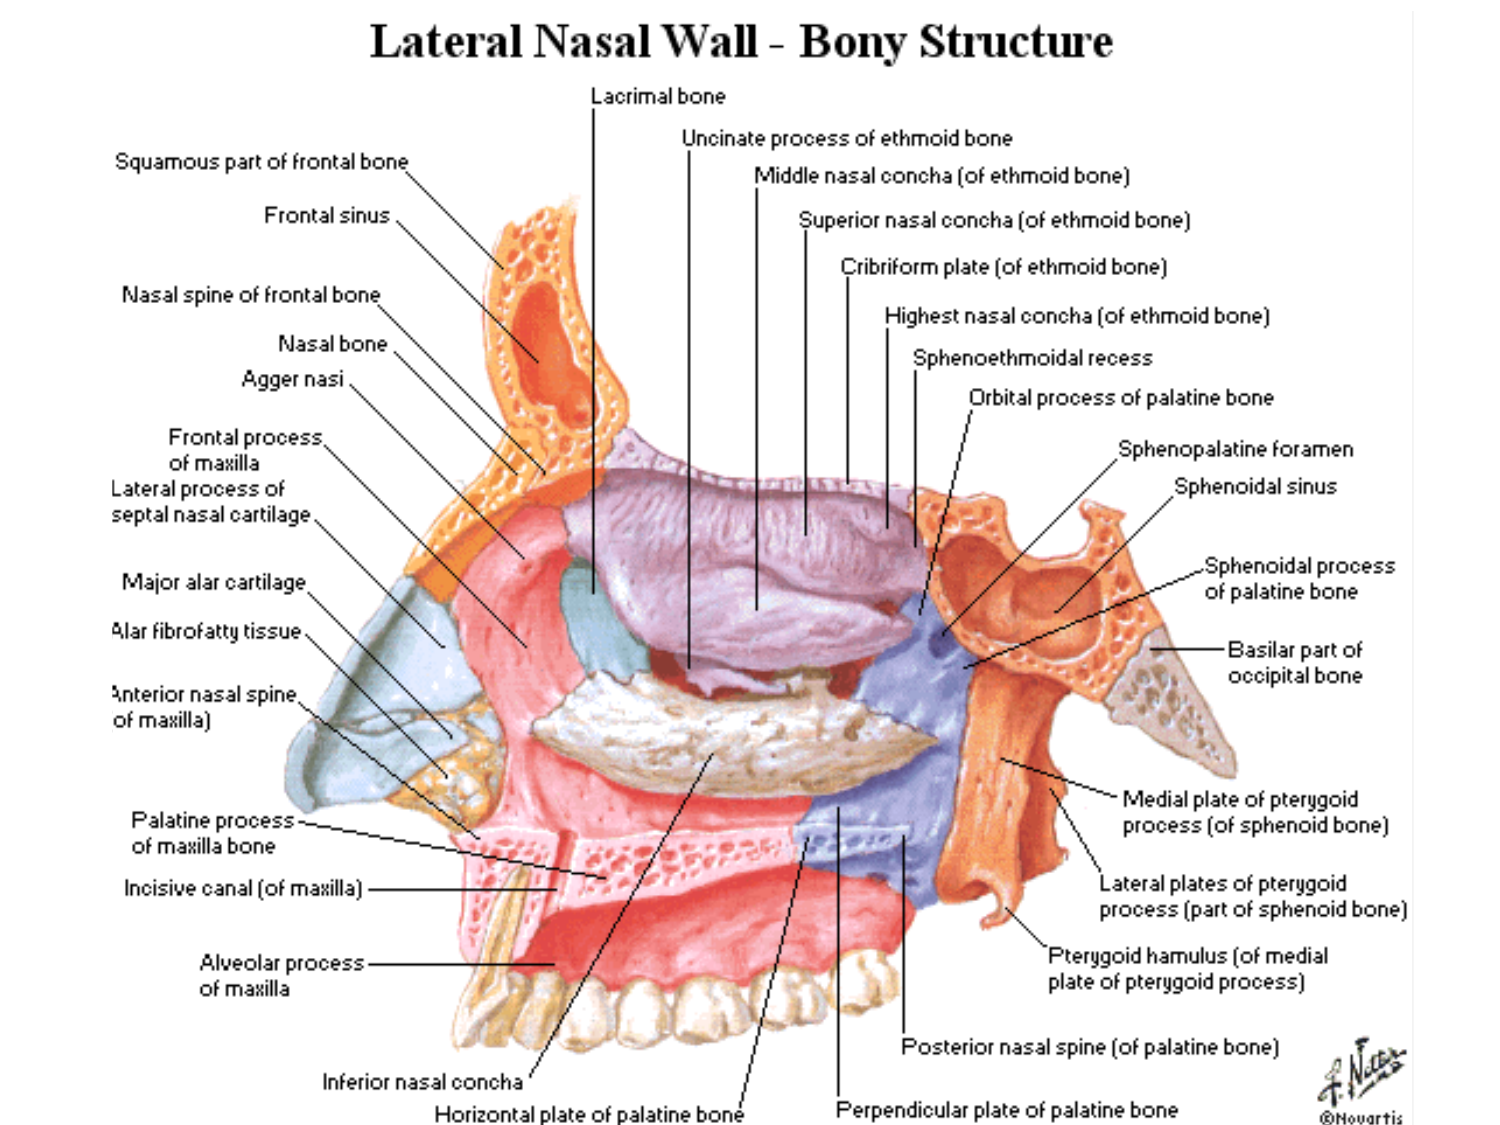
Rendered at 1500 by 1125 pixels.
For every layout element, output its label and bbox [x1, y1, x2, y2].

picture [111, 0, 1414, 1125]
